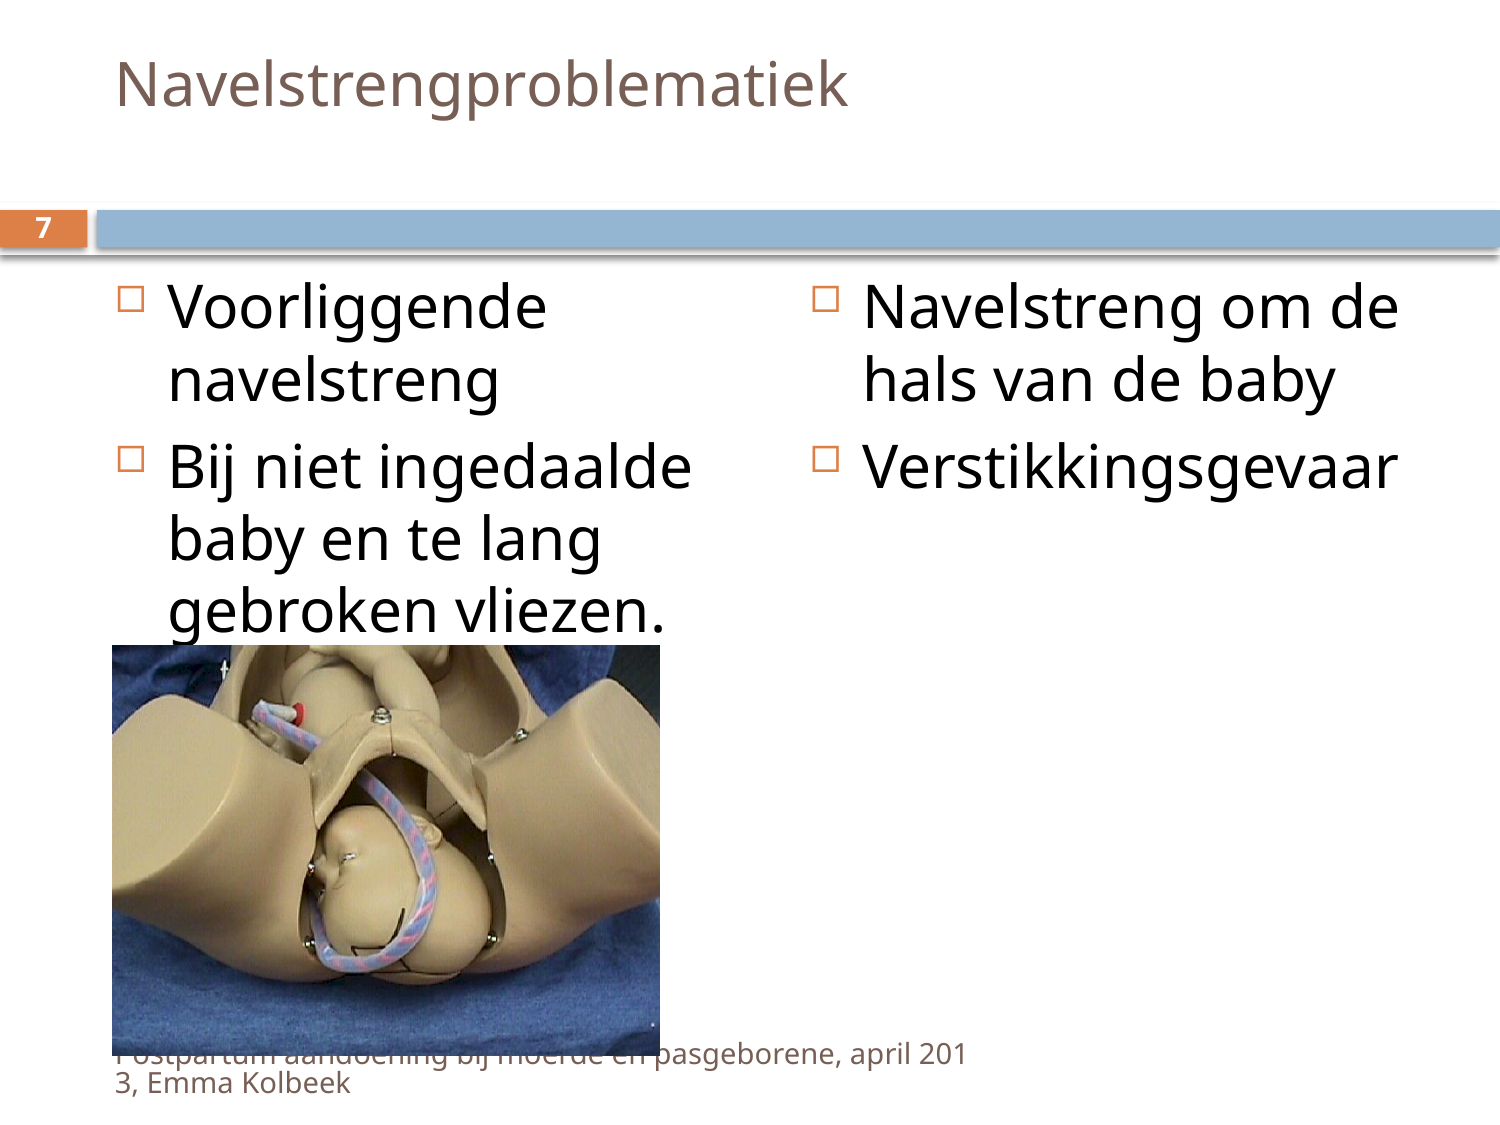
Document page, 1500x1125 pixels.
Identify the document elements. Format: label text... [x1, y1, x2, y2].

list Navelstreng om de hals van de baby Verstikkingsgevaar [794, 260, 1433, 1011]
footer Postpartum aandoening bij moerde en pasgeborene, april 2013, Emma Kolbeek [99, 1024, 990, 1085]
picture [111, 644, 660, 1056]
list Voorliggende navelstreng Bij niet ingedaalde baby en te lang gebroken vliezen. [99, 260, 738, 1011]
title Navelstrengproblematiek [99, 37, 1438, 200]
slide_number 7 [0, 208, 88, 249]
